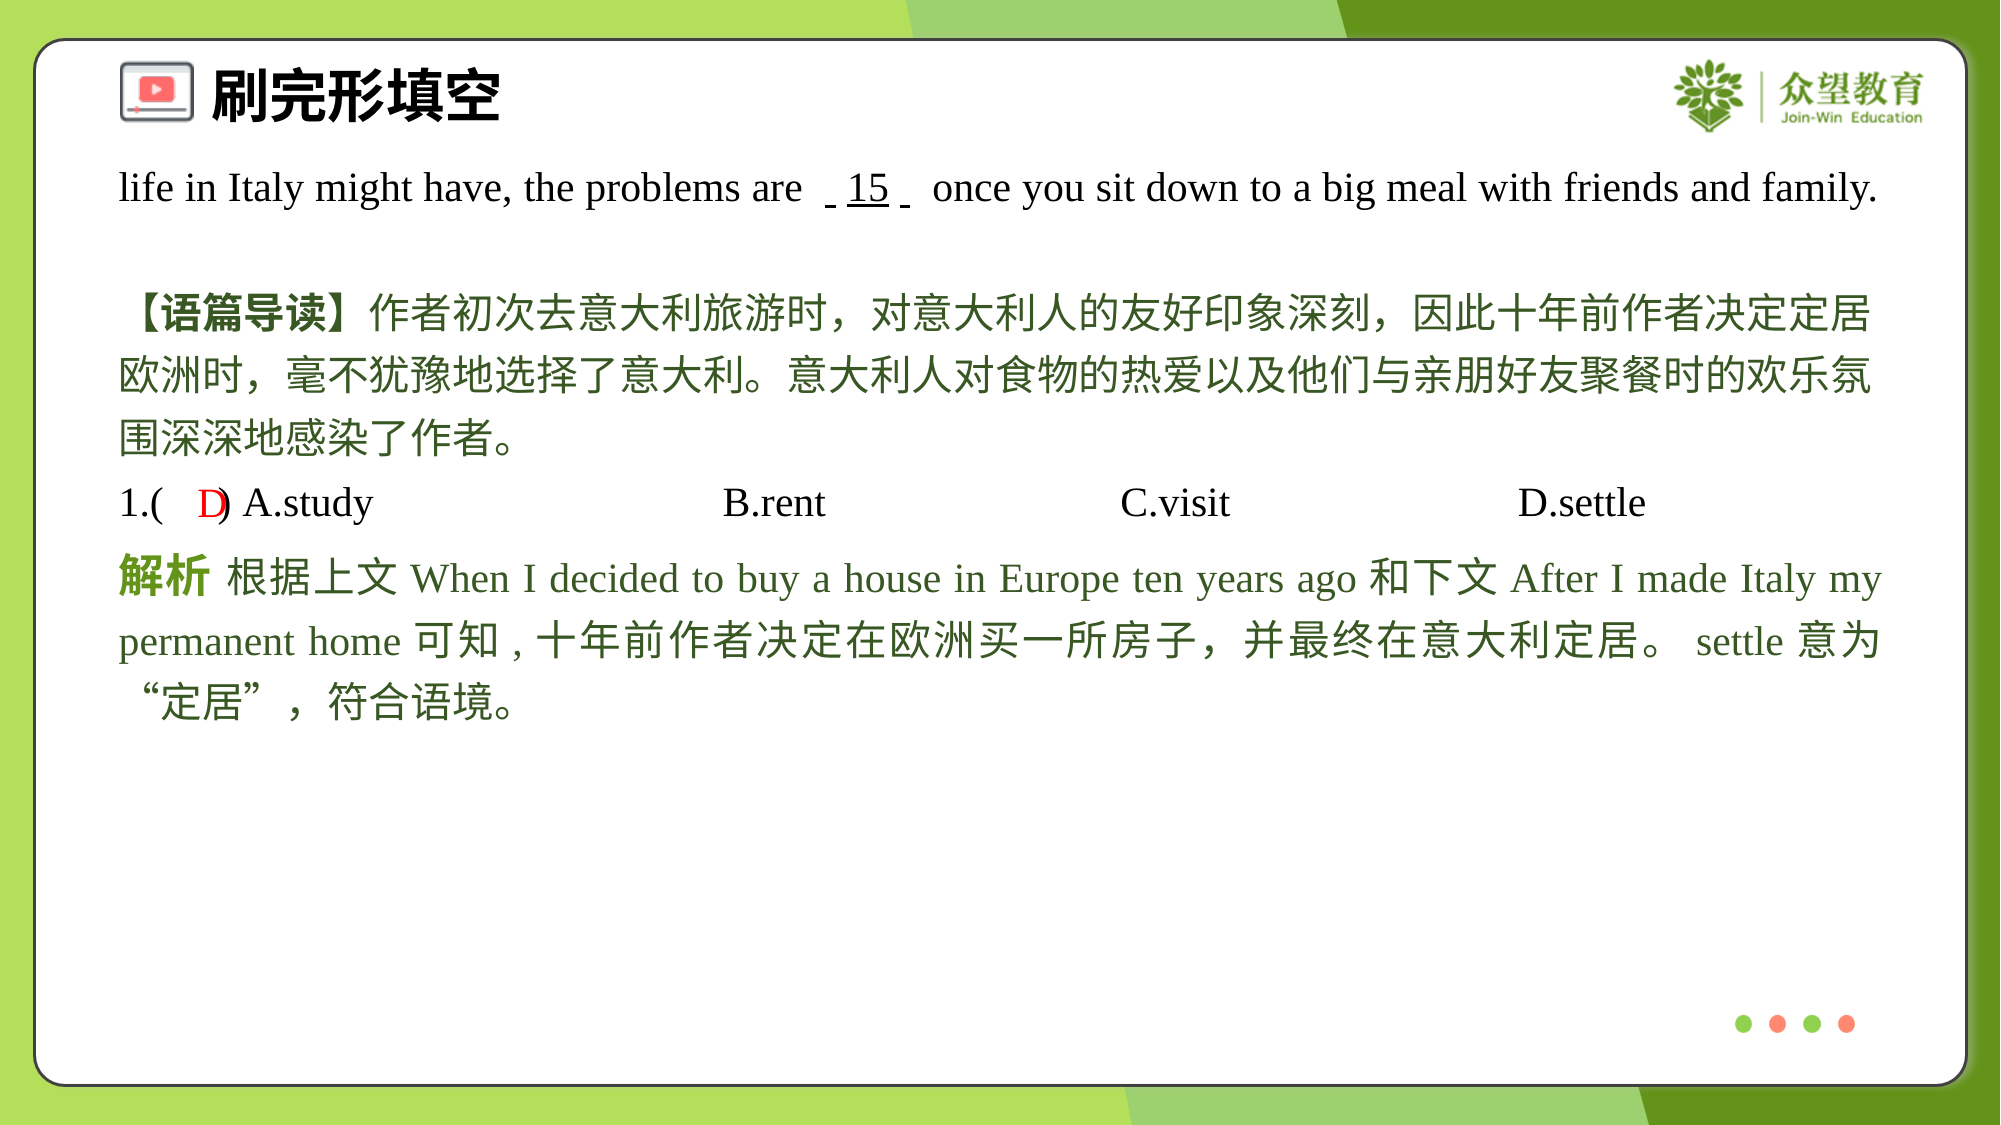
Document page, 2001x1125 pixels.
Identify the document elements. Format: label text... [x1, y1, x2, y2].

text_box 1.( ) A.study B.rent C.visit D.settle [233, 462, 1883, 520]
text_box 解析 根据上文When I decided to buy a house in Europe ten years ago和下文After I made Italy my permanent home可知,十年前作者决定在欧洲买一所房子，并最终在意大利定居。settle意为“定居”，符合语境。 [118, 532, 1883, 722]
text_box life in Italy might have, the problems are . .15. . once you sit down to a big meal with friends and family. [118, 147, 1883, 268]
text_box 1.( ) A.study B.rent C.visit D.settle [118, 462, 192, 520]
picture [0, 0, 2000, 1125]
text_box 【语篇导读】作者初次去意大利旅游时，对意大利人的友好印象深刻，因此十年前作者决定定居欧洲时，毫不犹豫地选择了意大利。意大利人对食物的热爱以及他们与亲朋好友聚餐时的欢乐氛围深深地感染了作者。 [118, 274, 1883, 457]
text_box D [192, 462, 233, 521]
